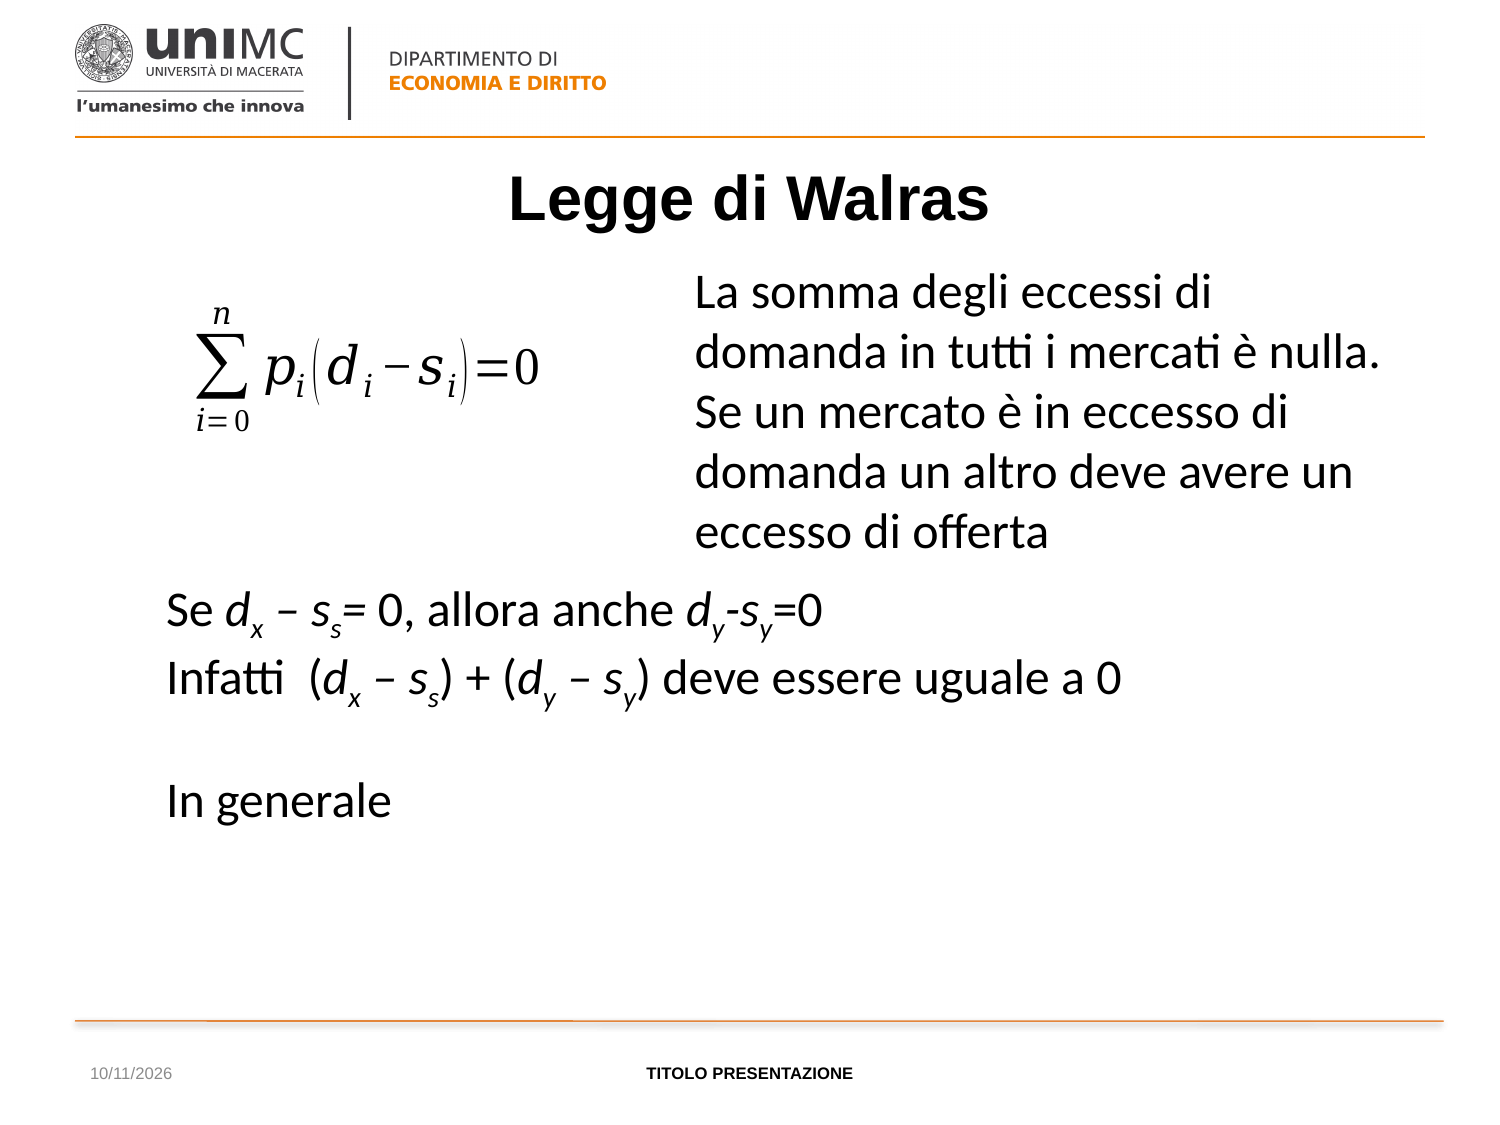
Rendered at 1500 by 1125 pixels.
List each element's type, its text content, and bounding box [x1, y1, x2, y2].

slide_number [75, 1042, 425, 1103]
title Legge di Walras [75, 149, 1425, 241]
footer TITOLO PRESENTAZIONE [512, 1042, 988, 1103]
picture [75, 24, 1425, 138]
text_box La somma degli eccessi di domanda in tutti i mercati è nulla. Se un mercato è in eccesso di domanda un altro deve avere un eccesso di offerta [679, 250, 1425, 566]
text_box Se dx – ss= 0, allora anche dy-sy=0 Infatti (dx – ss) + (dy – sy) deve essere uguale a 0 [151, 568, 1388, 721]
